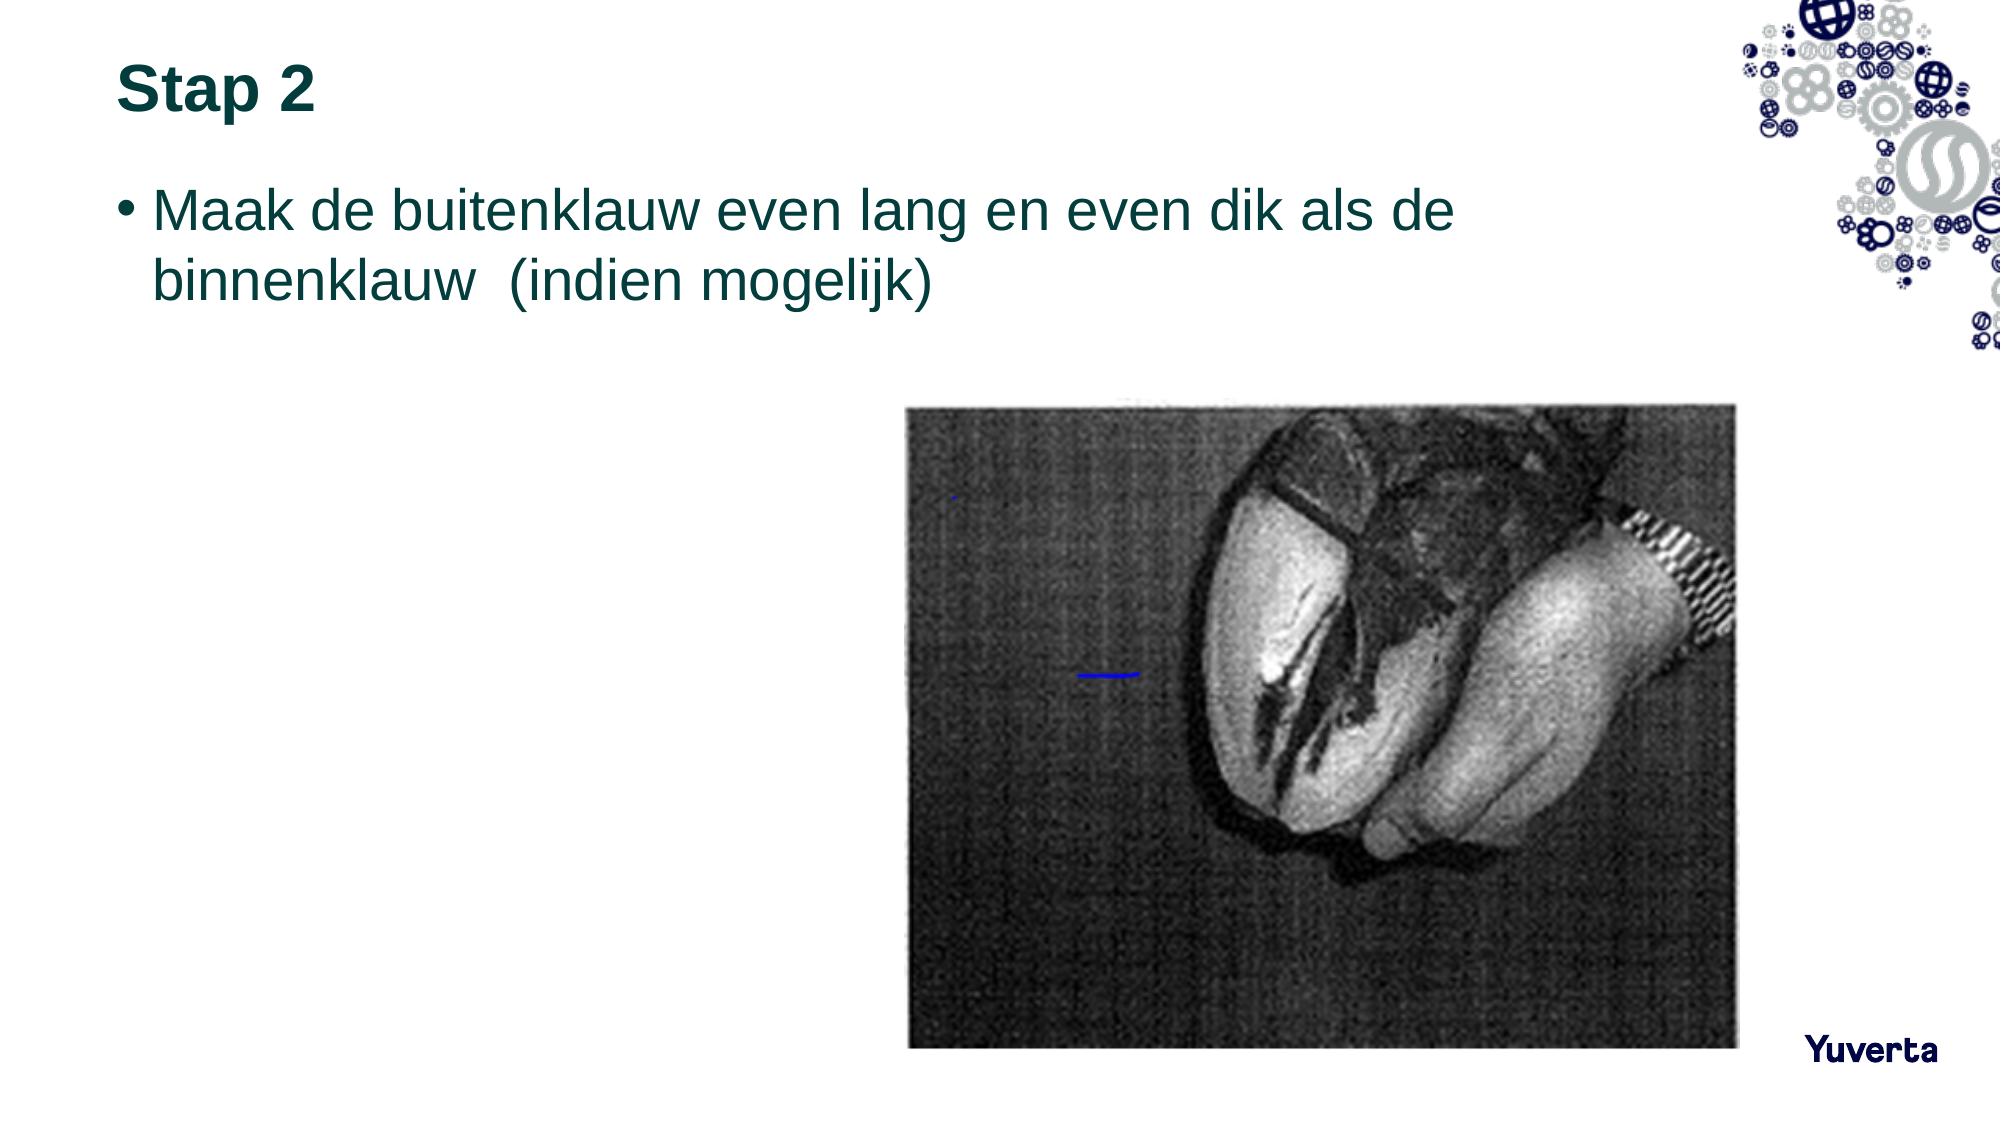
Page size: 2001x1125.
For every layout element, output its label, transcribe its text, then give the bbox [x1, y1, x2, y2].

picture [0, 0, 2000, 1125]
title Stap 2 [116, 48, 1206, 172]
list Maak de buitenklauw even lang en even dik als de binnenklauw (indien mogelijk) [116, 172, 1622, 898]
